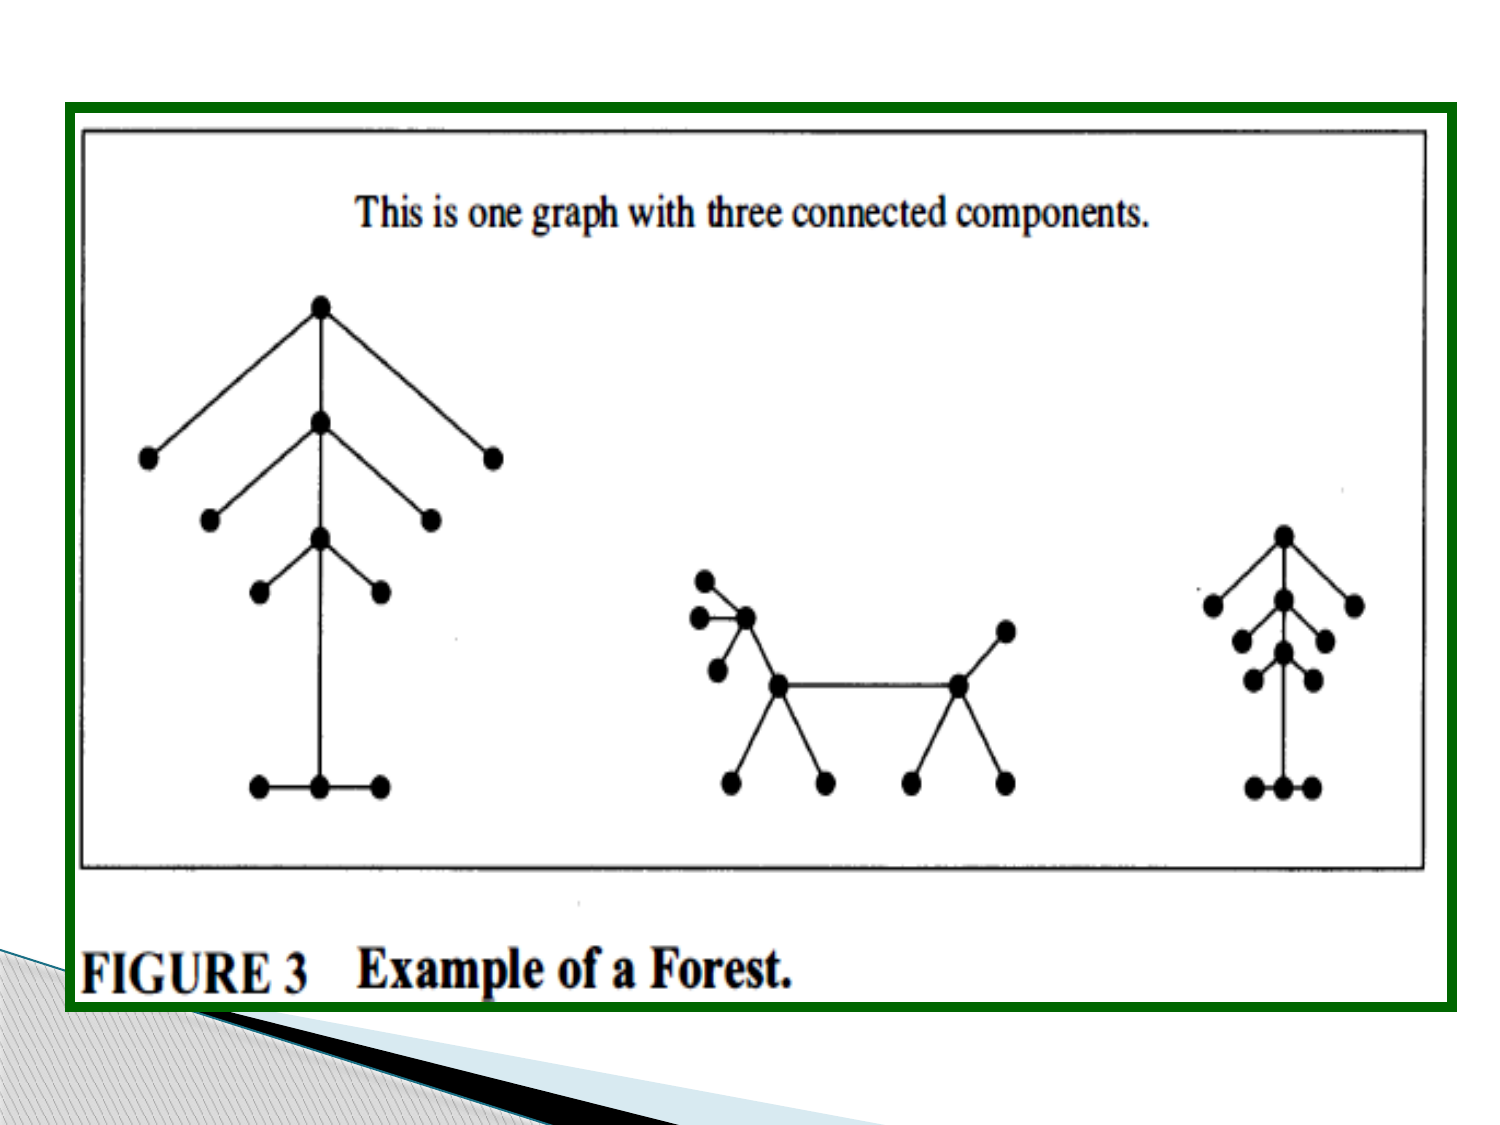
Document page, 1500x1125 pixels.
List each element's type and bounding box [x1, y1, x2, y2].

list [37, 75, 1463, 1038]
picture [74, 112, 1447, 1003]
